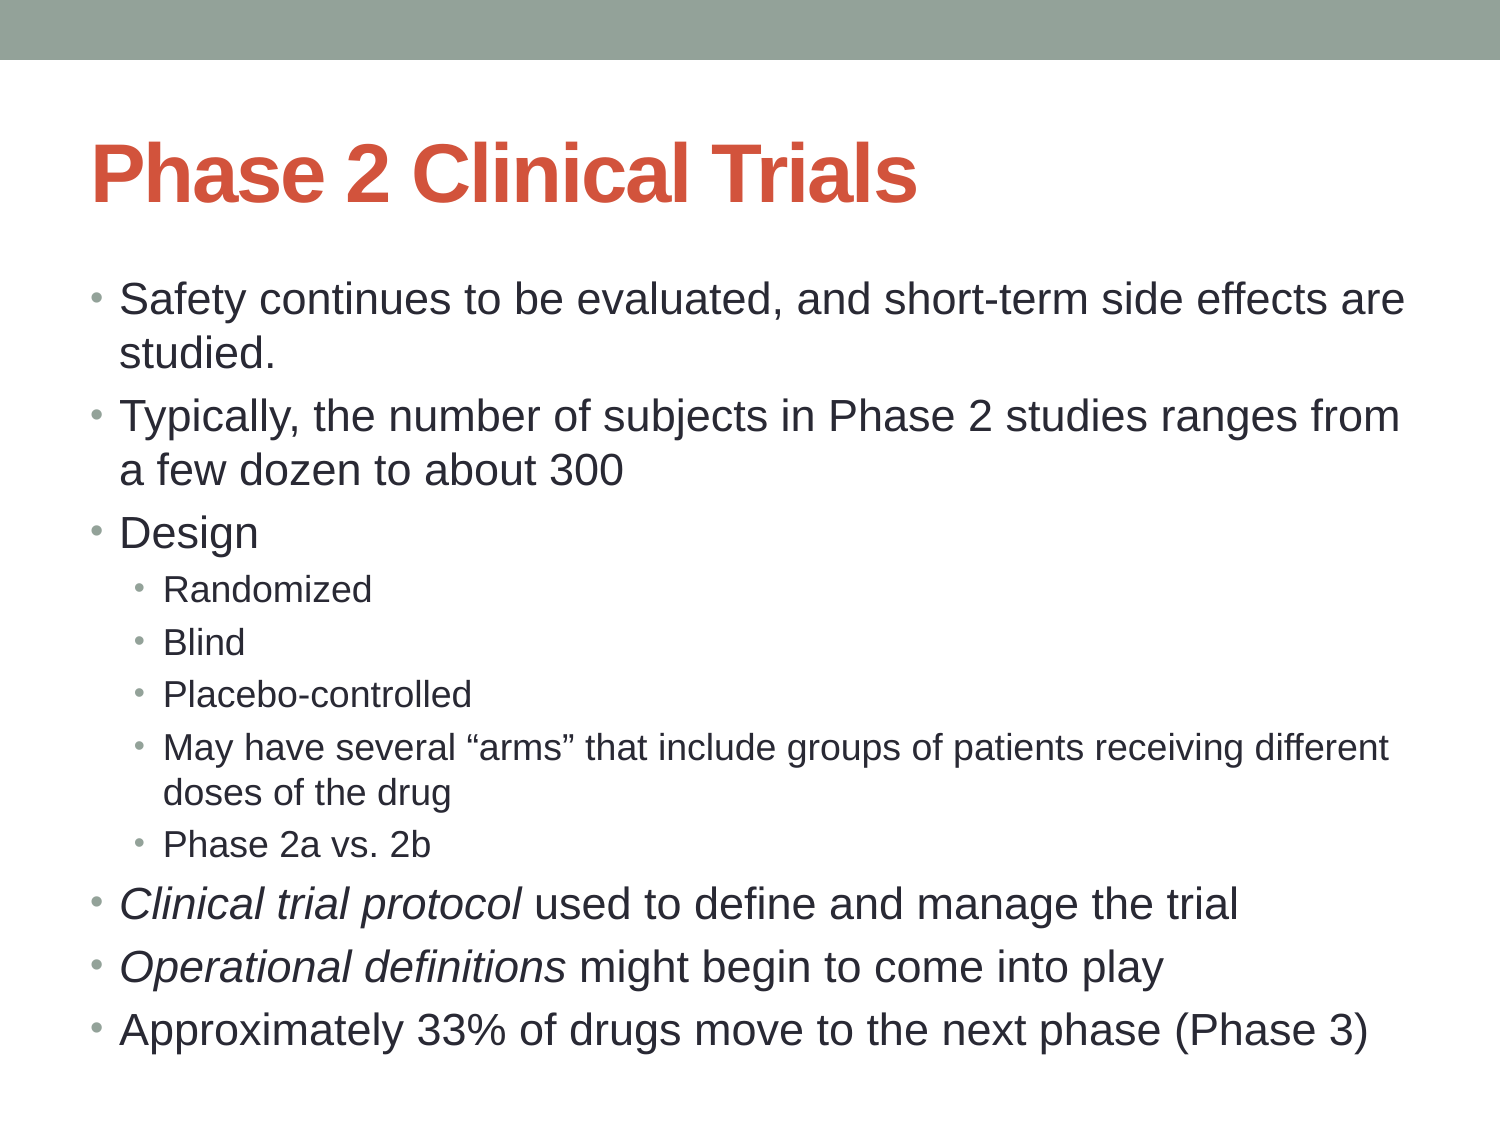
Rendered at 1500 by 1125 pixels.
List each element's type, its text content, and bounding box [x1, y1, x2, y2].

title Phase 2 Clinical Trials [75, 87, 1425, 250]
list Safety continues to be evaluated, and short-term side effects are studied. Typically, the number of subjects in Phase 2 studies ranges from a few dozen to about 300 Design Randomized Blind Placebo-controlled May have several “arms” that include groups of patients receiving different doses of the drug Phase 2a vs. 2b Clinical trial protocol used to define and manage the trial Operational definitions might begin to come into play Approximately 33% of drugs move to the next phase (Phase 3) [75, 262, 1425, 1063]
